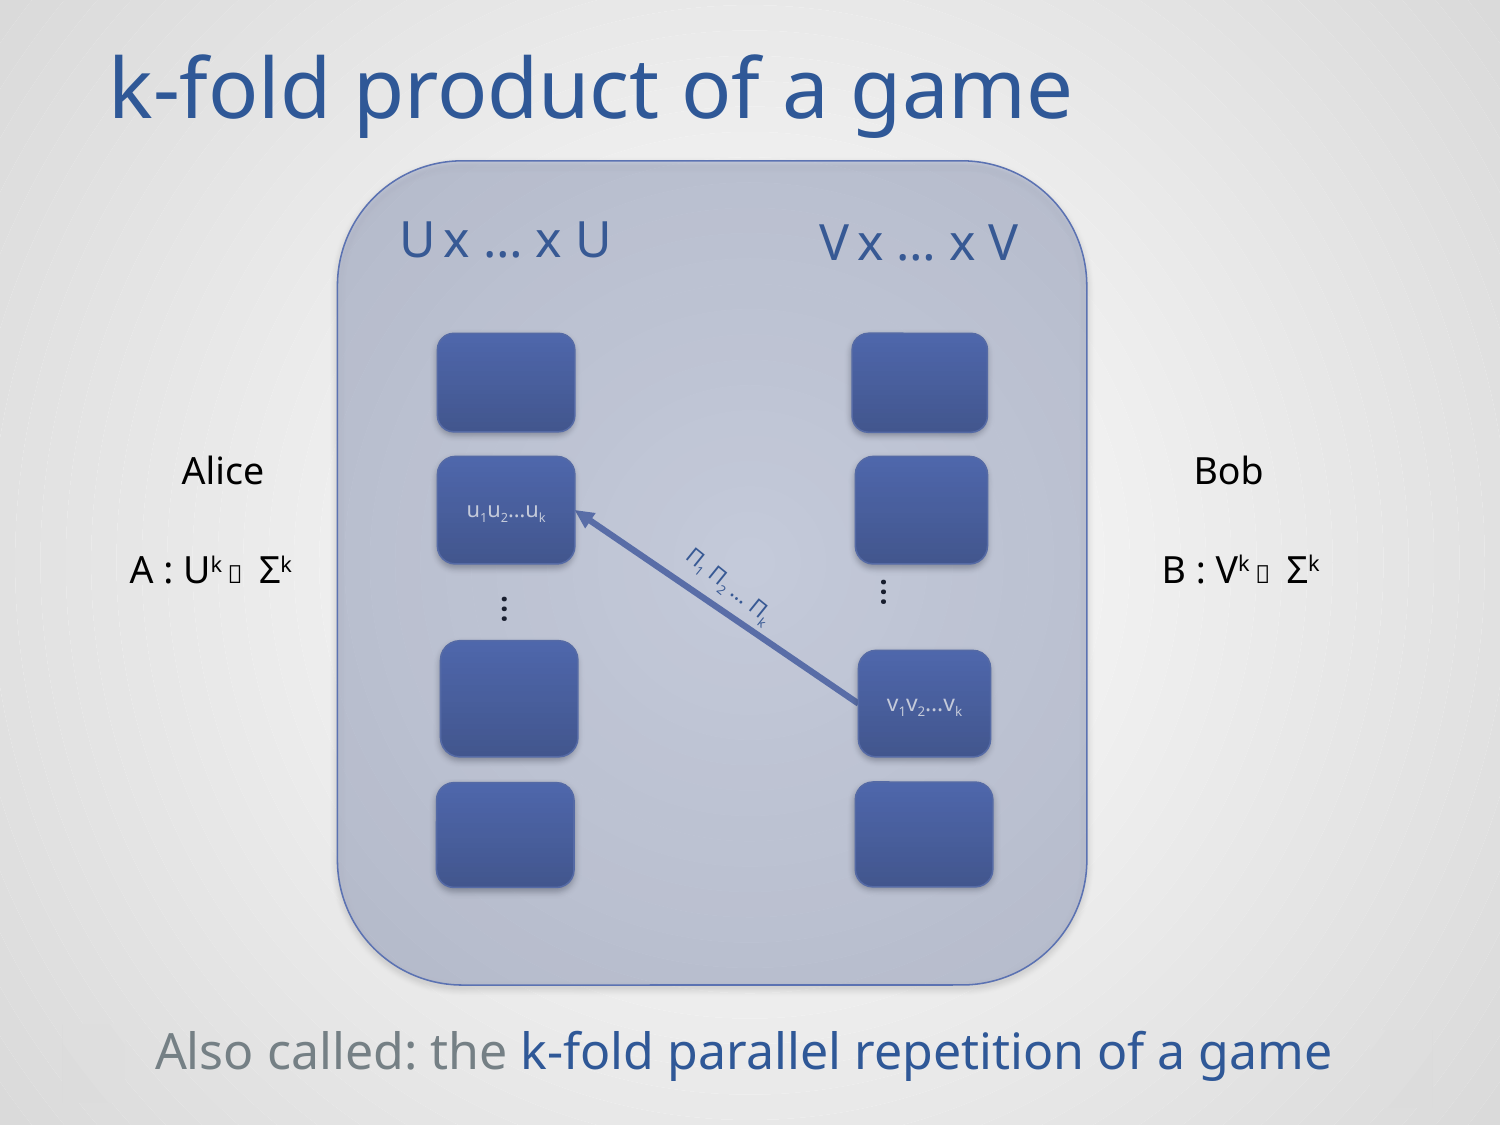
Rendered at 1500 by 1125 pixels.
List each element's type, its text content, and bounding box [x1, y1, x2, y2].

text_box [336, 160, 1088, 986]
text_box Also called: the k-fold parallel repetition of a game [140, 1011, 1362, 1087]
text_box Bob [1178, 439, 1279, 500]
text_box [574, 509, 859, 704]
text_box k-fold product of a game [0, 0, 1184, 144]
text_box B : Vk  Σk [1146, 538, 1335, 605]
text_box Alice [166, 439, 280, 500]
text_box A : Uk  Σk [114, 538, 307, 605]
